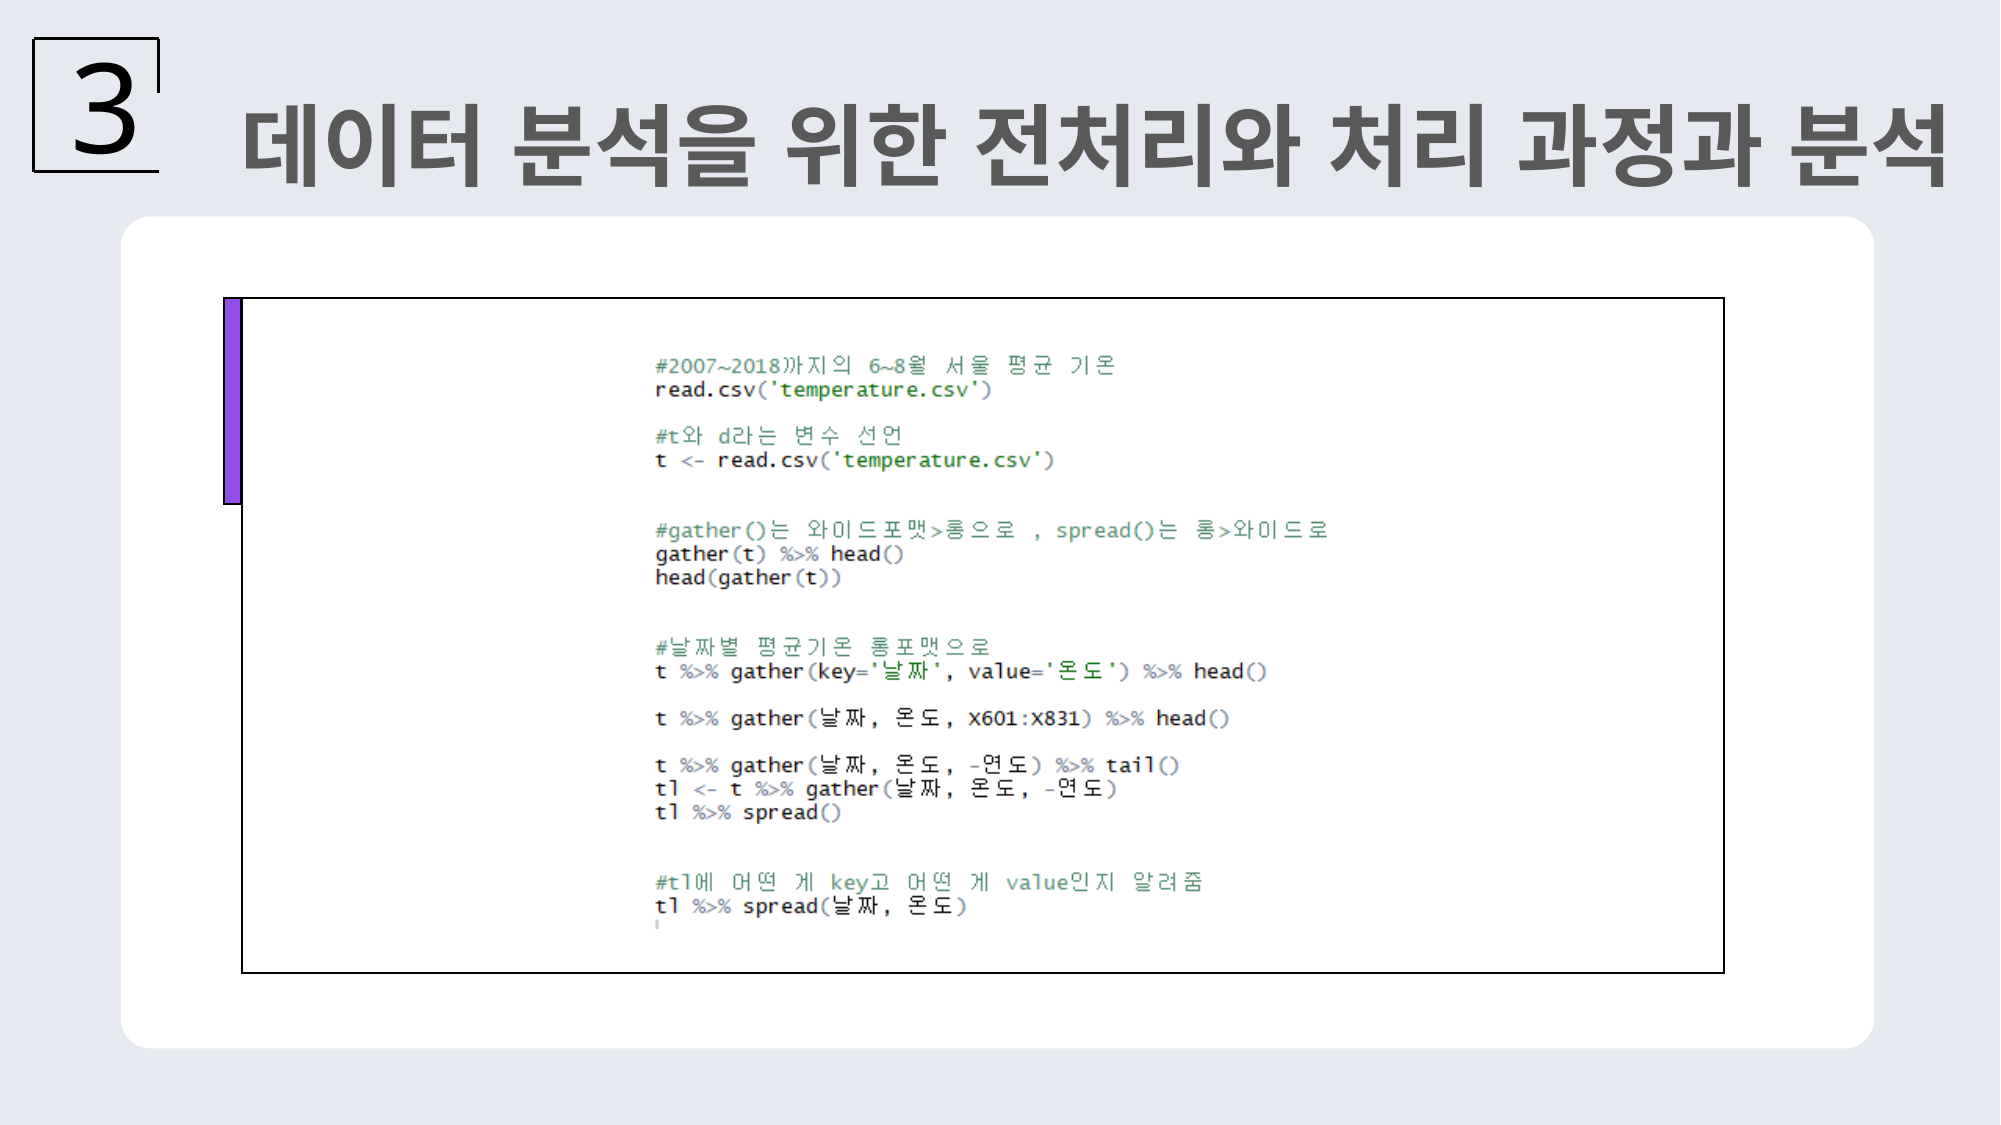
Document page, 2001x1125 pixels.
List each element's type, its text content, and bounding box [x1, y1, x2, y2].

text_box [33, 21, 166, 189]
text_box 데이터 분석을 위한 전처리와 처리 과정과 분석 [96, 28, 2000, 205]
text_box [119, 215, 1876, 1050]
text_box [241, 297, 1725, 974]
text_box [223, 297, 242, 505]
picture [651, 342, 1349, 929]
